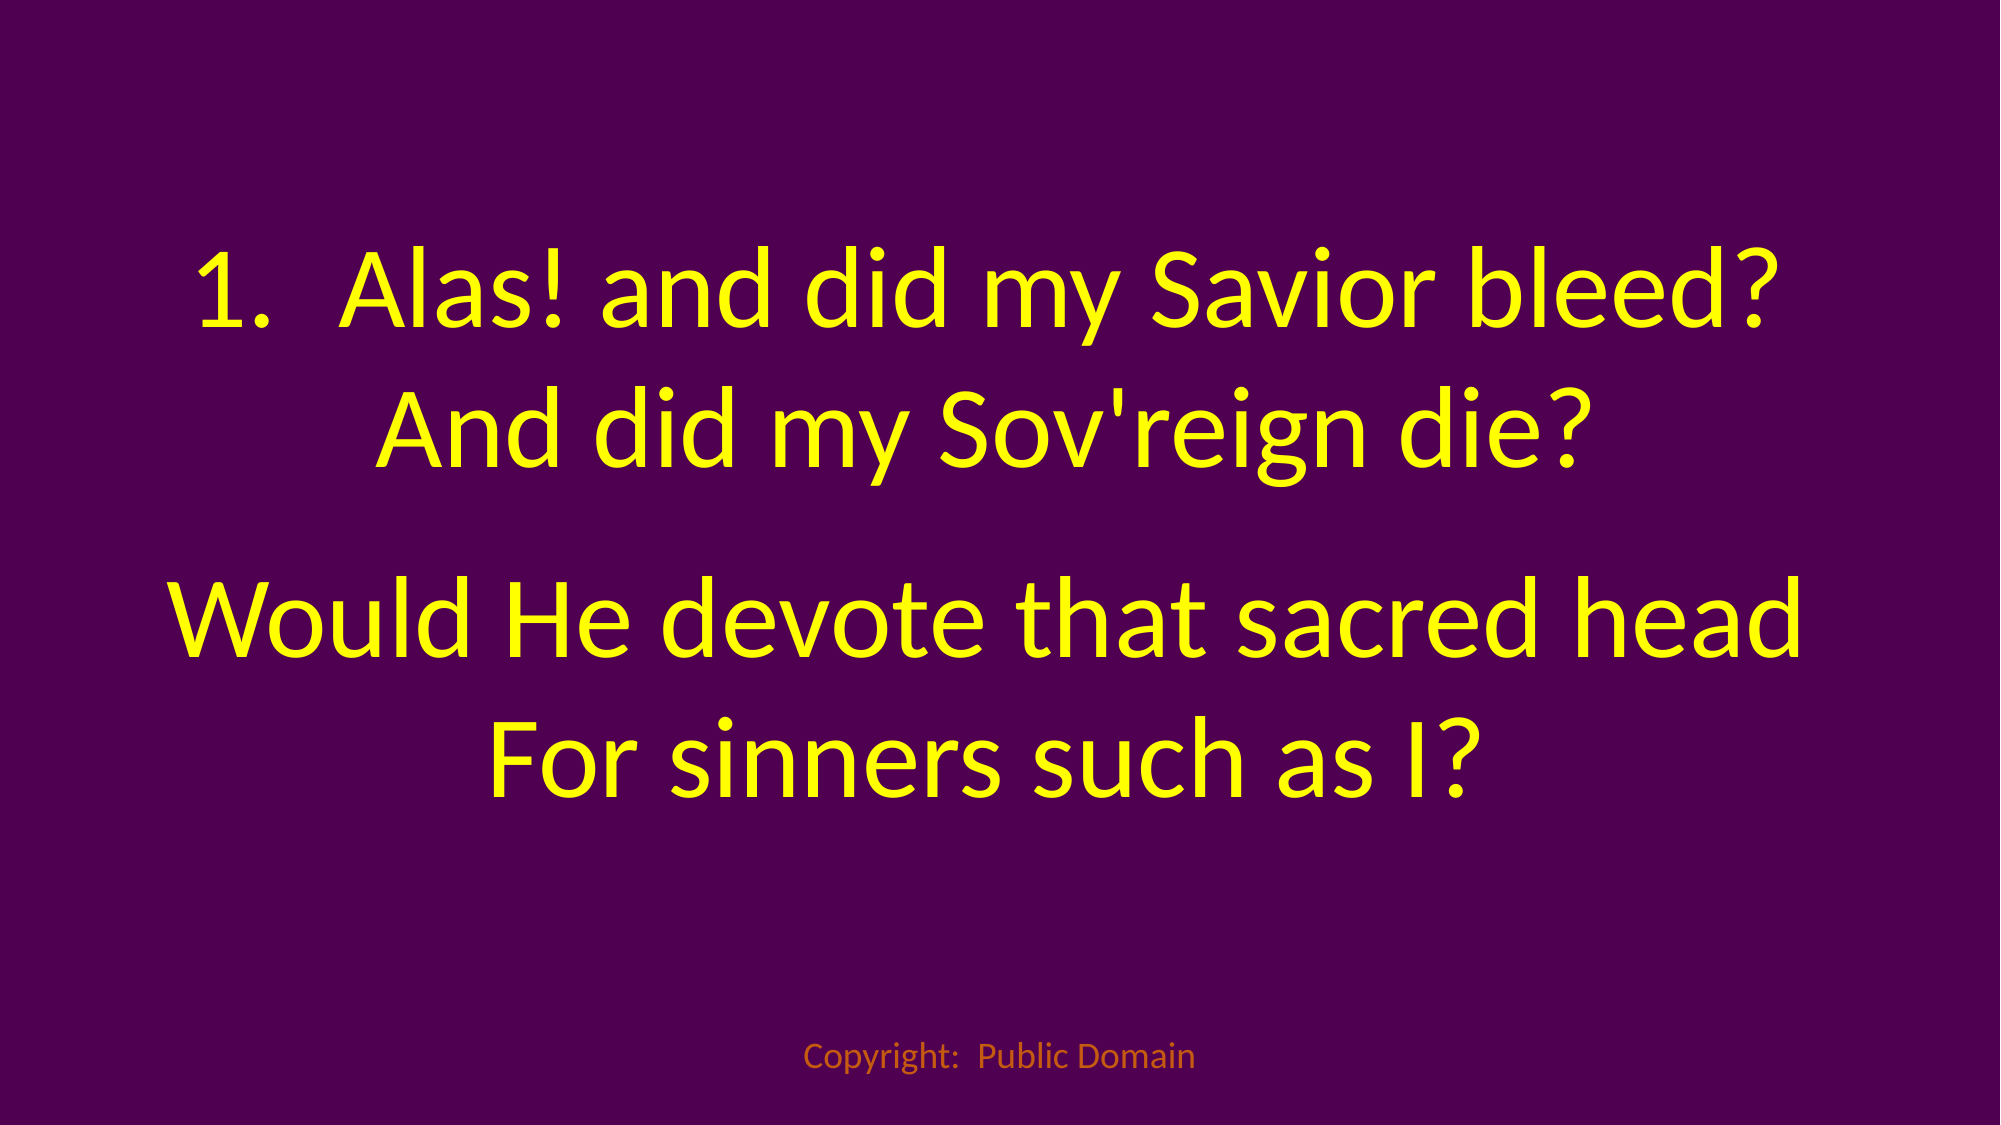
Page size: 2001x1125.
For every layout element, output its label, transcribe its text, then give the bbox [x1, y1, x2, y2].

text_box Copyright: Public Domain [26, 1023, 1973, 1083]
text_box 1. Alas! and did my Savior bleed? And did my Sov'reign die? Would He devote that sacred head For sinners such as I? [0, 203, 2000, 829]
